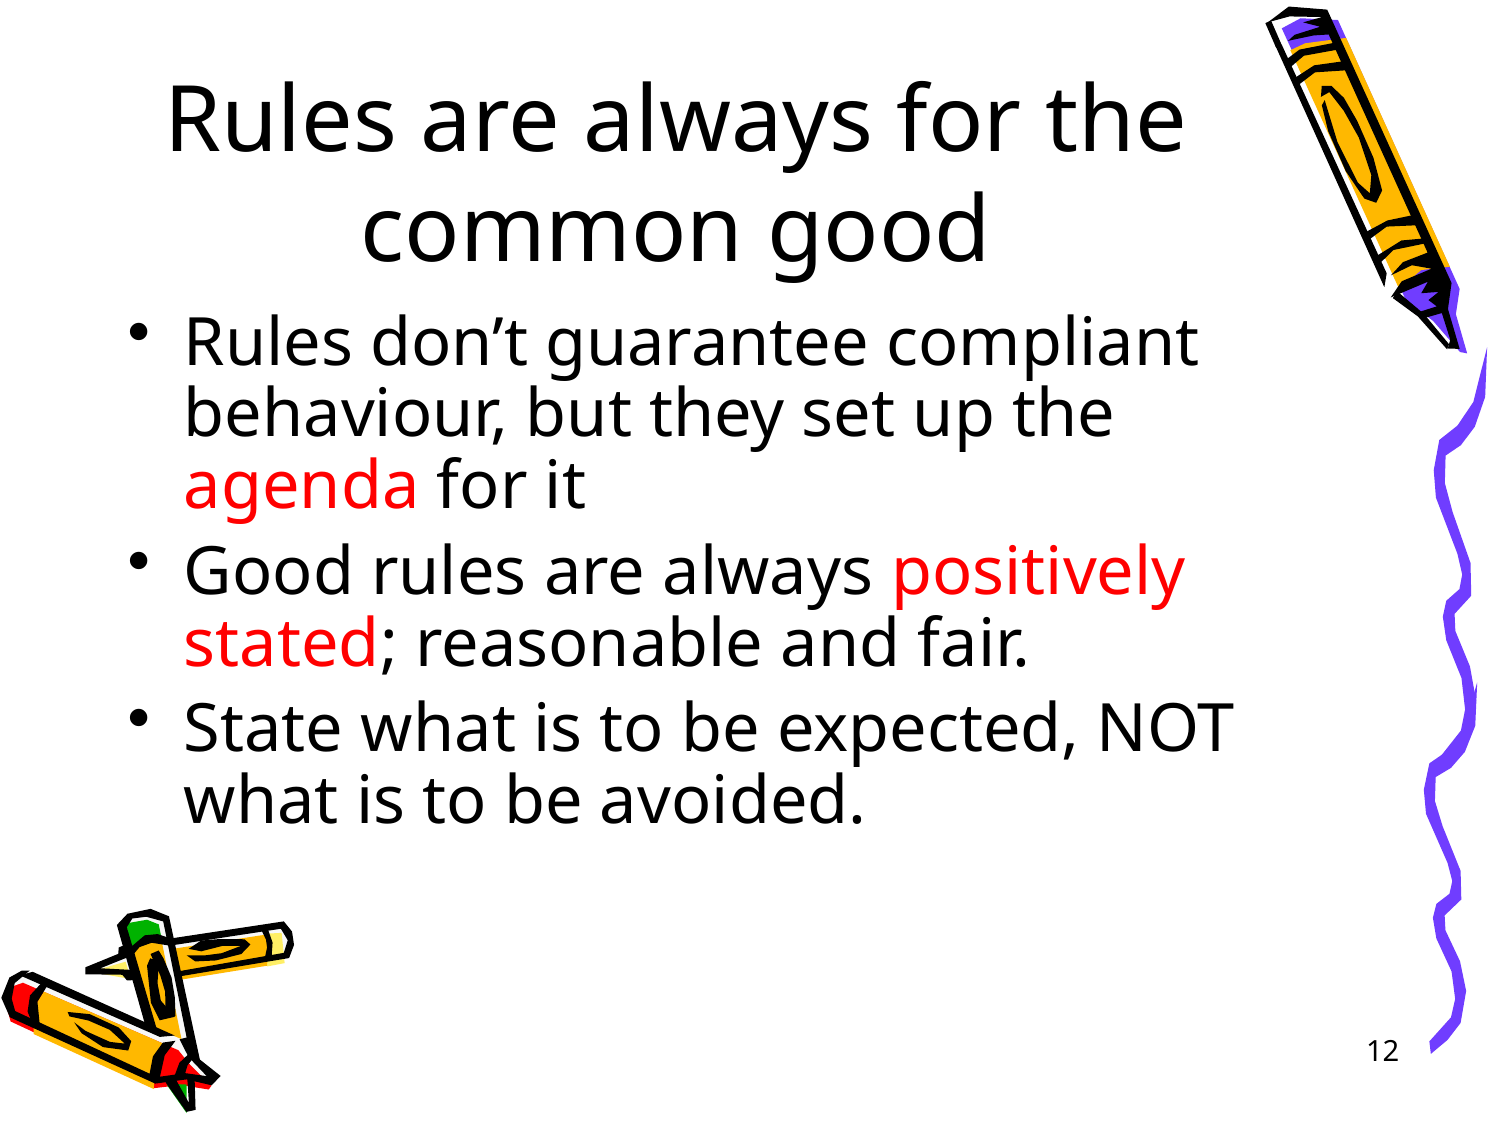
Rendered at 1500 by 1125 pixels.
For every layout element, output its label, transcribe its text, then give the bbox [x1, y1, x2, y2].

title Rules are always for the common good [112, 24, 1240, 288]
slide_number 12 [1101, 1024, 1415, 1101]
list Rules don’t guarantee compliant behaviour, but they set up the agenda for it Good rules are always positively stated; reasonable and fair. State what is to be expected, NOT what is to be avoided. [112, 299, 1376, 901]
